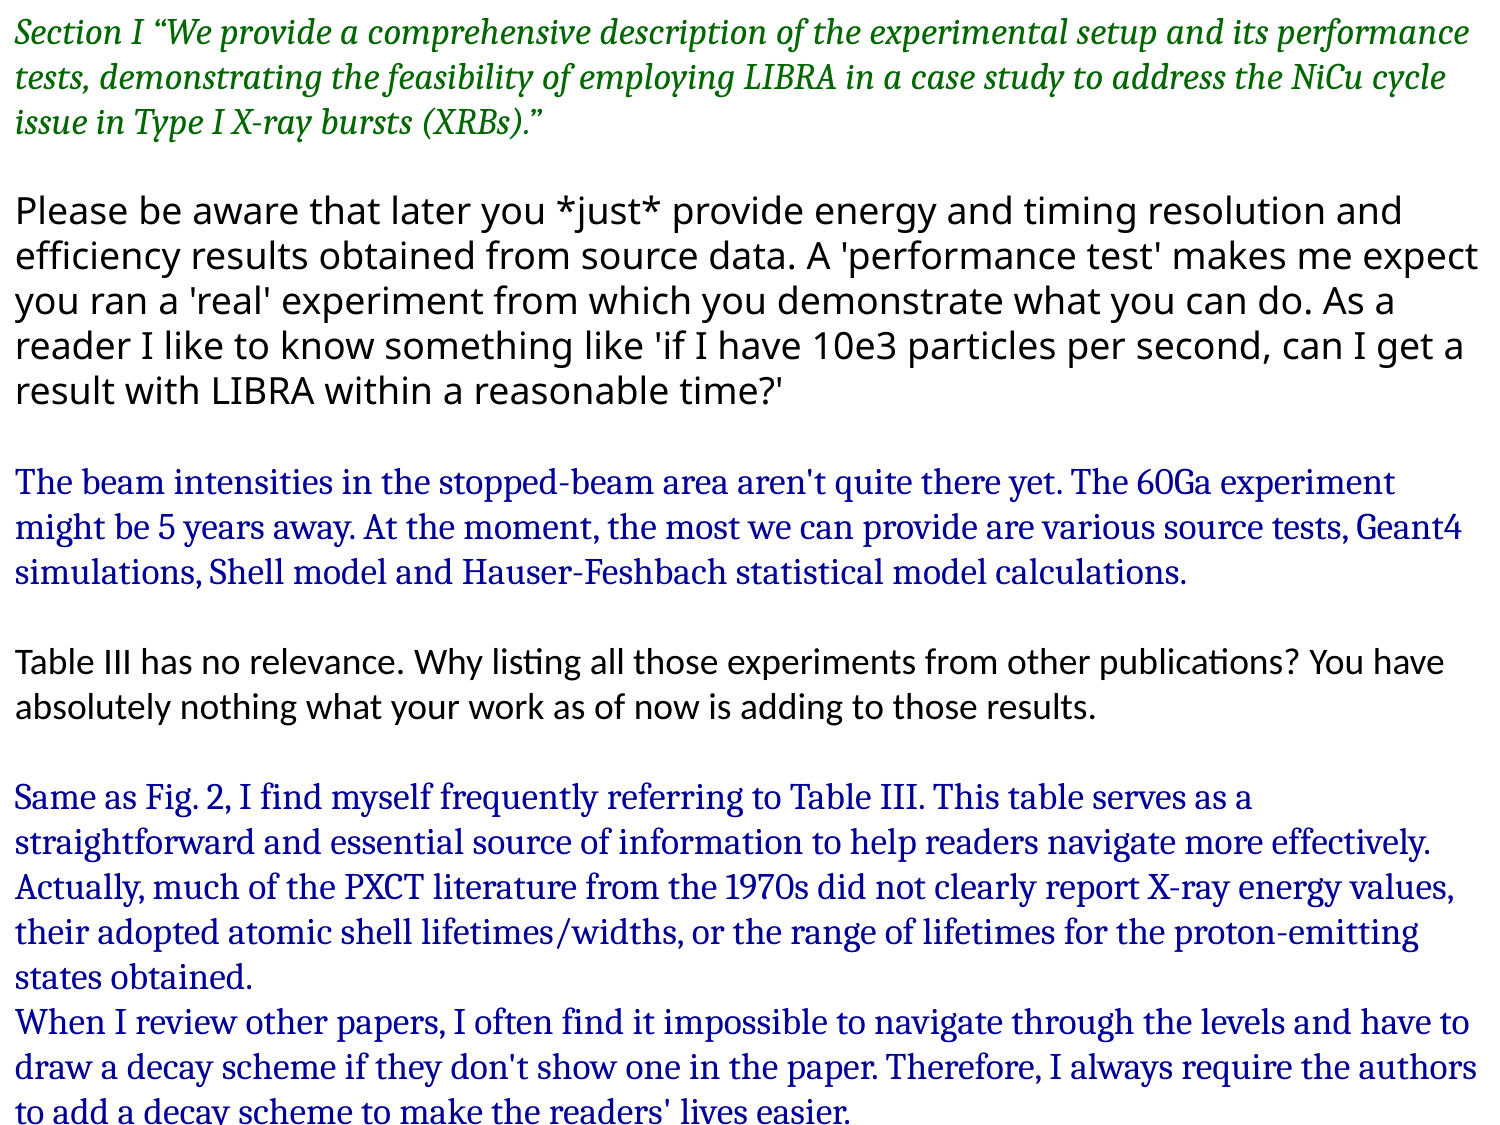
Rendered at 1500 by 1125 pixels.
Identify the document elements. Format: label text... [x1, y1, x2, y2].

text_box Section I “We provide a comprehensive description of the experimental setup and its performance tests, demonstrating the feasibility of employing LIBRA in a case study to address the NiCu cycle issue in Type I X-ray bursts (XRBs).” Please be aware that later you *just* provide energy and timing resolution and efficiency results obtained from source data. A 'performance test' makes me expect you ran a 'real' experiment from which you demonstrate what you can do. As a reader I like to know something like 'if I have 10e3 particles per second, can I get a result with LIBRA within a reasonable time?' The beam intensities in the stopped-beam area aren't quite there yet. The 60Ga experiment might be 5 years away. At the moment, the most we can provide are various source tests, Geant4 simulations, Shell model and Hauser-Feshbach statistical model calculations. Table III has no relevance. Why listing all those experiments from other publications? You have absolutely nothing what your work as of now is adding to those results. Same as Fig. 2, I find myself frequently referring to Table III. This table serves as a straightforward and essential source of information to help readers navigate more effectively. Actually, much of the PXCT literature from the 1970s did not clearly report X-ray energy values, their adopted atomic shell lifetimes/widths, or the range of lifetimes for the proton-emitting states obtained. When I review other papers, I often find it impossible to navigate through the levels and have to draw a decay scheme if they don't show one in the paper. Therefore, I always require the authors to add a decay scheme to make the readers' lives easier. [0, 0, 1500, 1125]
